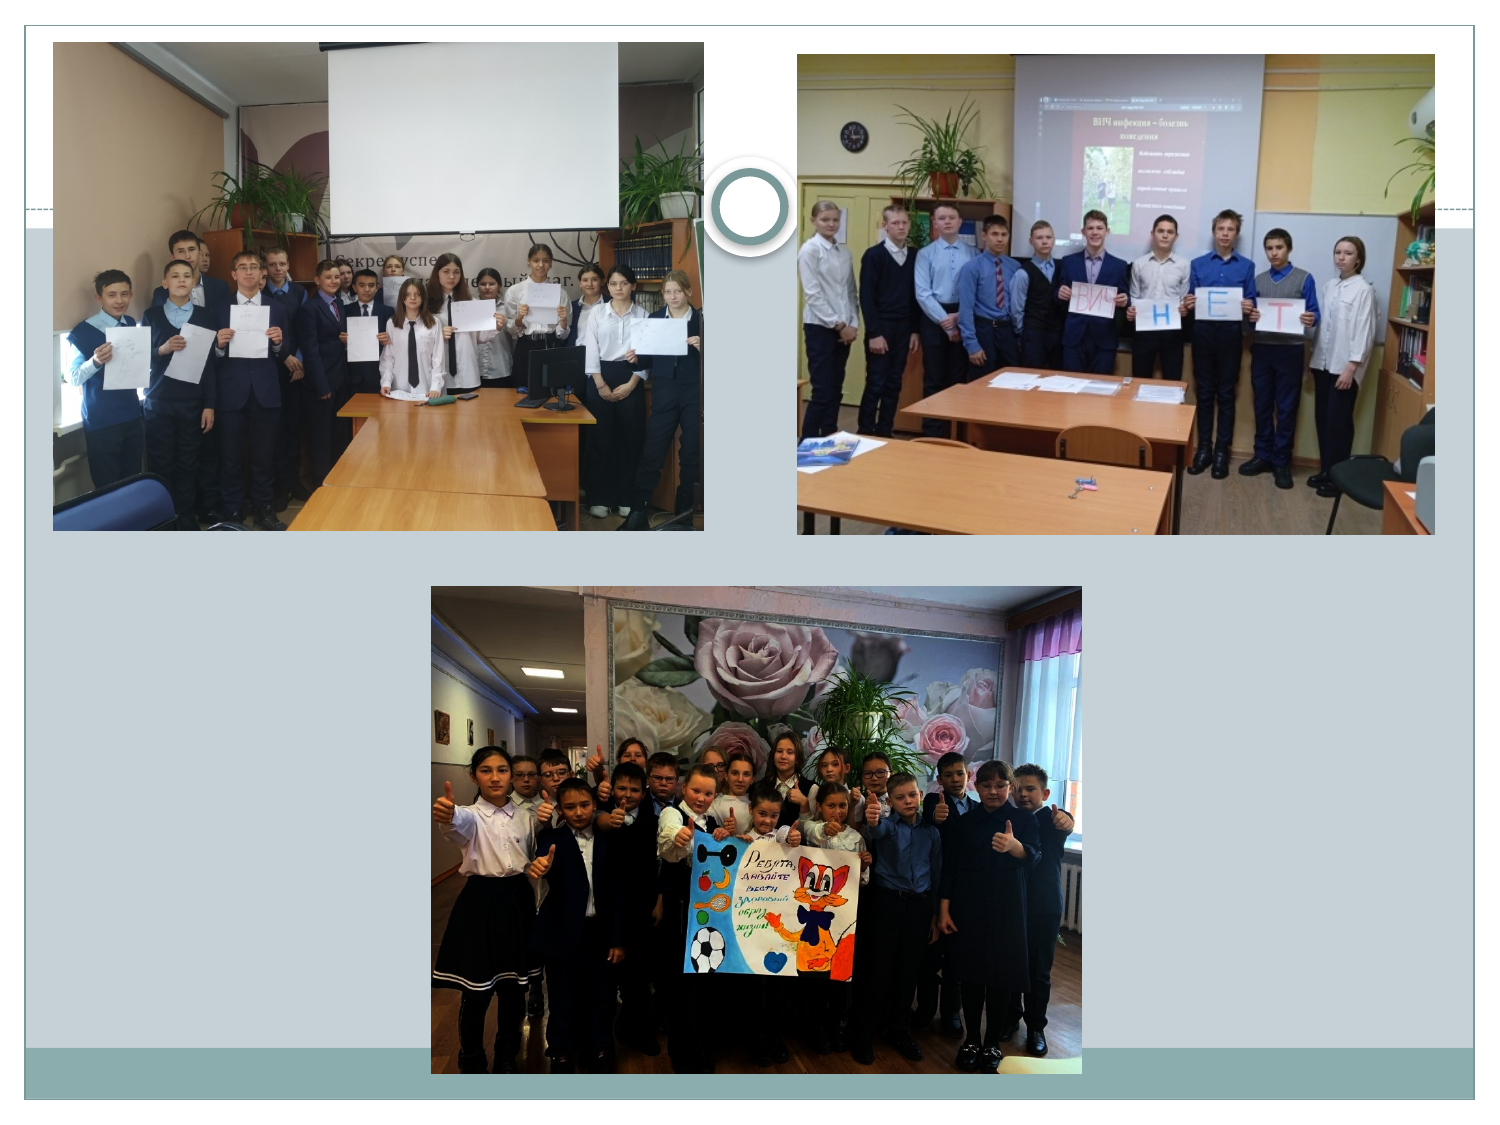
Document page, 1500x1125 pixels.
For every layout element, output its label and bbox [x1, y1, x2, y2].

list [52, 42, 704, 531]
picture [796, 54, 1435, 535]
picture [430, 585, 1082, 1075]
